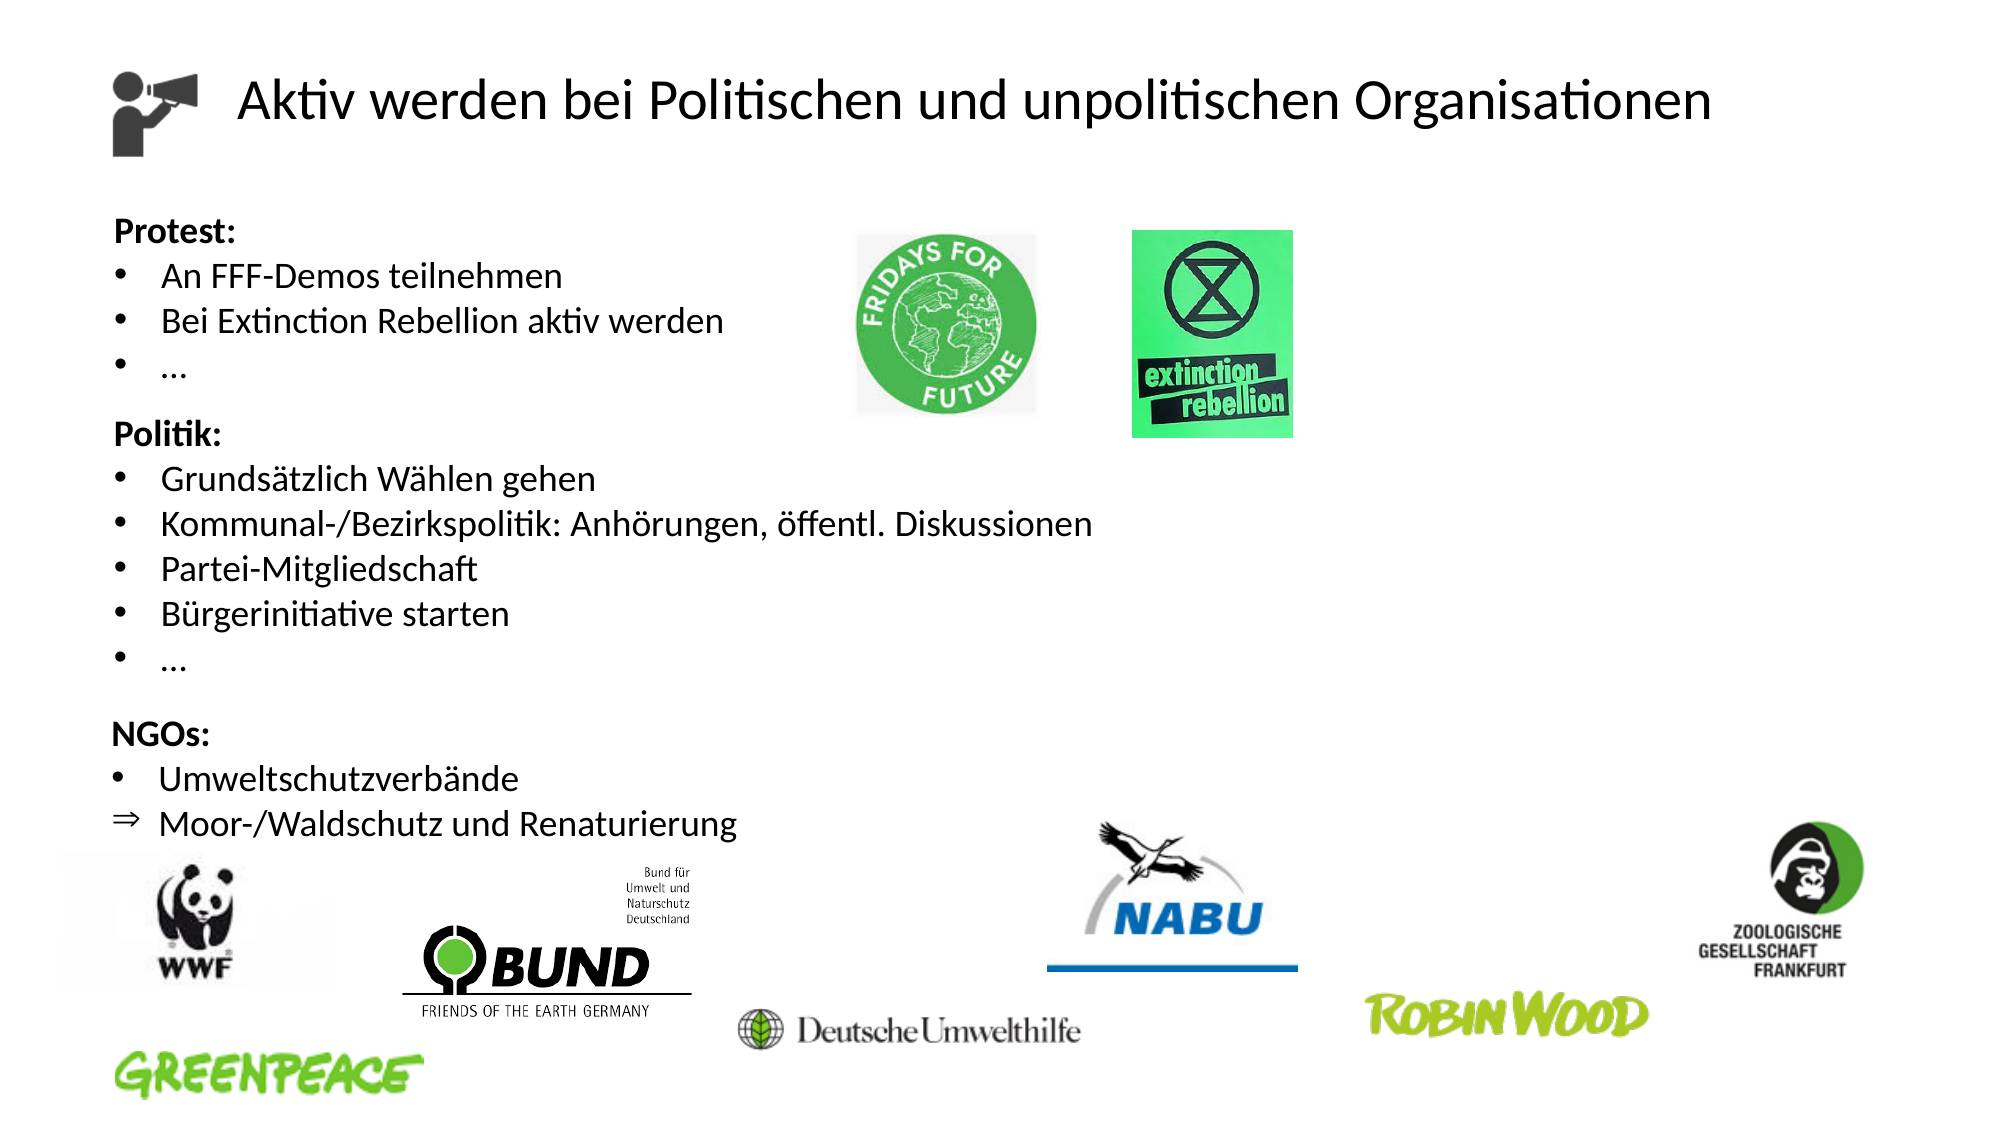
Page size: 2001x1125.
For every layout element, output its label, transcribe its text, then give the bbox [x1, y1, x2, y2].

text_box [57, 701, 1877, 1100]
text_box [94, 54, 1874, 174]
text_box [99, 199, 1293, 438]
text_box Politik: Grundsätzlich Wählen gehen Kommunal-/Bezirkspolitik: Anhörungen, öffentl. Diskussionen Partei-Mitgliedschaft Bürgerinitiative starten … [99, 438, 1112, 687]
